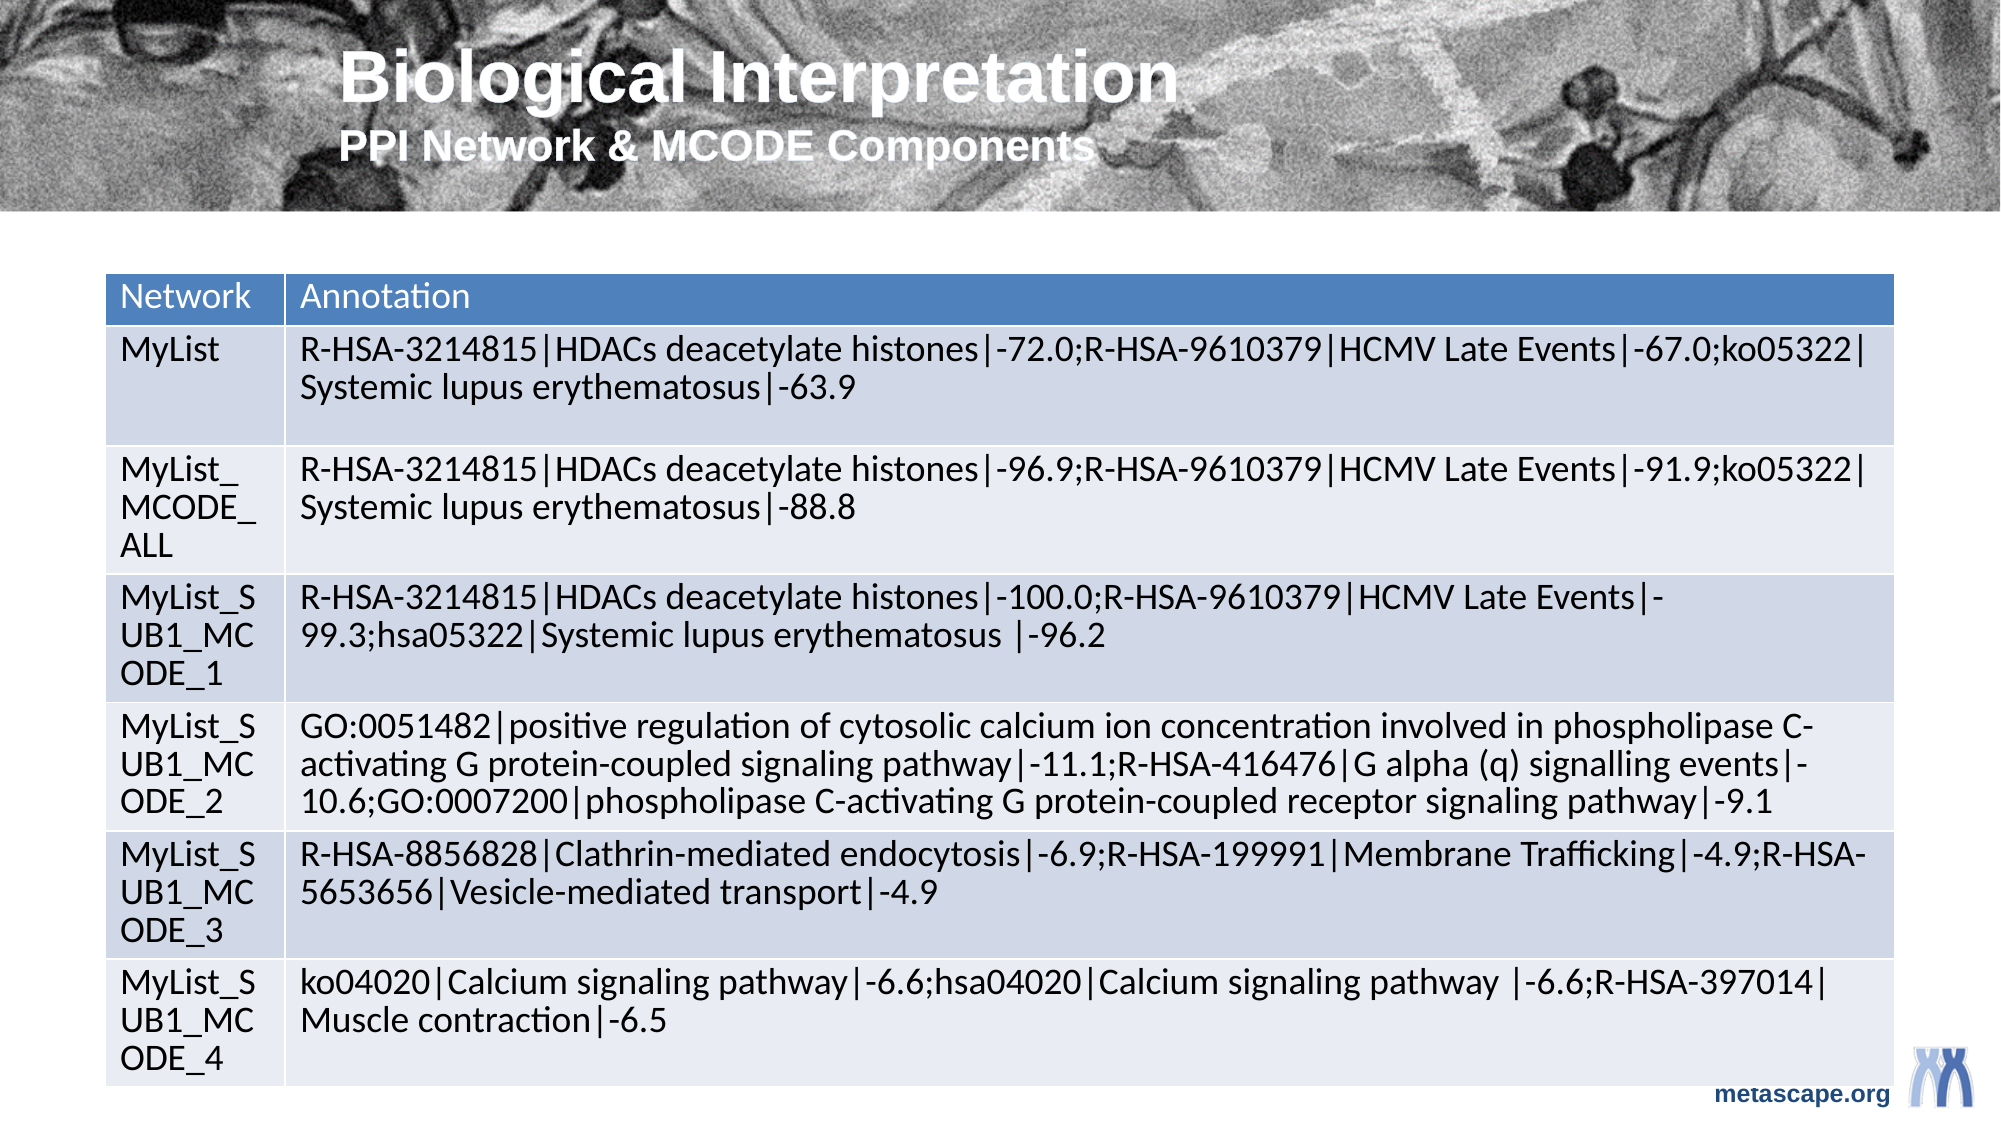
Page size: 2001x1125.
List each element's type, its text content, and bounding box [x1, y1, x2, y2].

table_cell R-HSA-8856828|Clathrin-mediated endocytosis|-6.9;R-HSA-199991|Membrane Trafficking|-4.9;R-HSA-5653656|Vesicle-mediated transport|-4.9 [286, 832, 1894, 958]
table_cell R-HSA-3214815|HDACs deacetylate histones|-72.0;R-HSA-9610379|HCMV Late Events|-67.0;ko05322|Systemic lupus erythematosus|-63.9 [286, 327, 1894, 445]
table_cell MyList_SUB1_MCODE_3 [106, 832, 284, 958]
table_header Annotation [286, 274, 1894, 325]
table_cell MyList_SUB1_MCODE_2 [106, 703, 284, 830]
table_cell ko04020|Calcium signaling pathway|-6.6;hsa04020|Calcium signaling pathway |-6.6;R-HSA-397014|Muscle contraction|-6.5 [286, 960, 1894, 1086]
table_cell R-HSA-3214815|HDACs deacetylate histones|-100.0;R-HSA-9610379|HCMV Late Events|-99.3;hsa05322|Systemic lupus erythematosus |-96.2 [286, 575, 1894, 702]
table_cell GO:0051482|positive regulation of cytosolic calcium ion concentration involved in phospholipase C-activating G protein-coupled signaling pathway|-11.1;R-HSA-416476|G alpha (q) signalling events|-10.6;GO:0007200|phospholipase C-activating G protein-coupled receptor signaling pathway|-9.1 [286, 703, 1894, 830]
table_header Network [106, 274, 284, 325]
title Biological Interpretation PPI Network & MCODE Components [323, 11, 1226, 187]
table_cell R-HSA-3214815|HDACs deacetylate histones|-96.9;R-HSA-9610379|HCMV Late Events|-91.9;ko05322|Systemic lupus erythematosus|-88.8 [286, 447, 1894, 573]
table_cell MyList_MCODE_ALL [106, 447, 284, 573]
table_cell MyList [106, 327, 284, 445]
table_cell MyList_SUB1_MCODE_4 [106, 960, 284, 1086]
table_cell MyList_SUB1_MCODE_1 [106, 575, 284, 702]
picture [0, 0, 2001, 1125]
